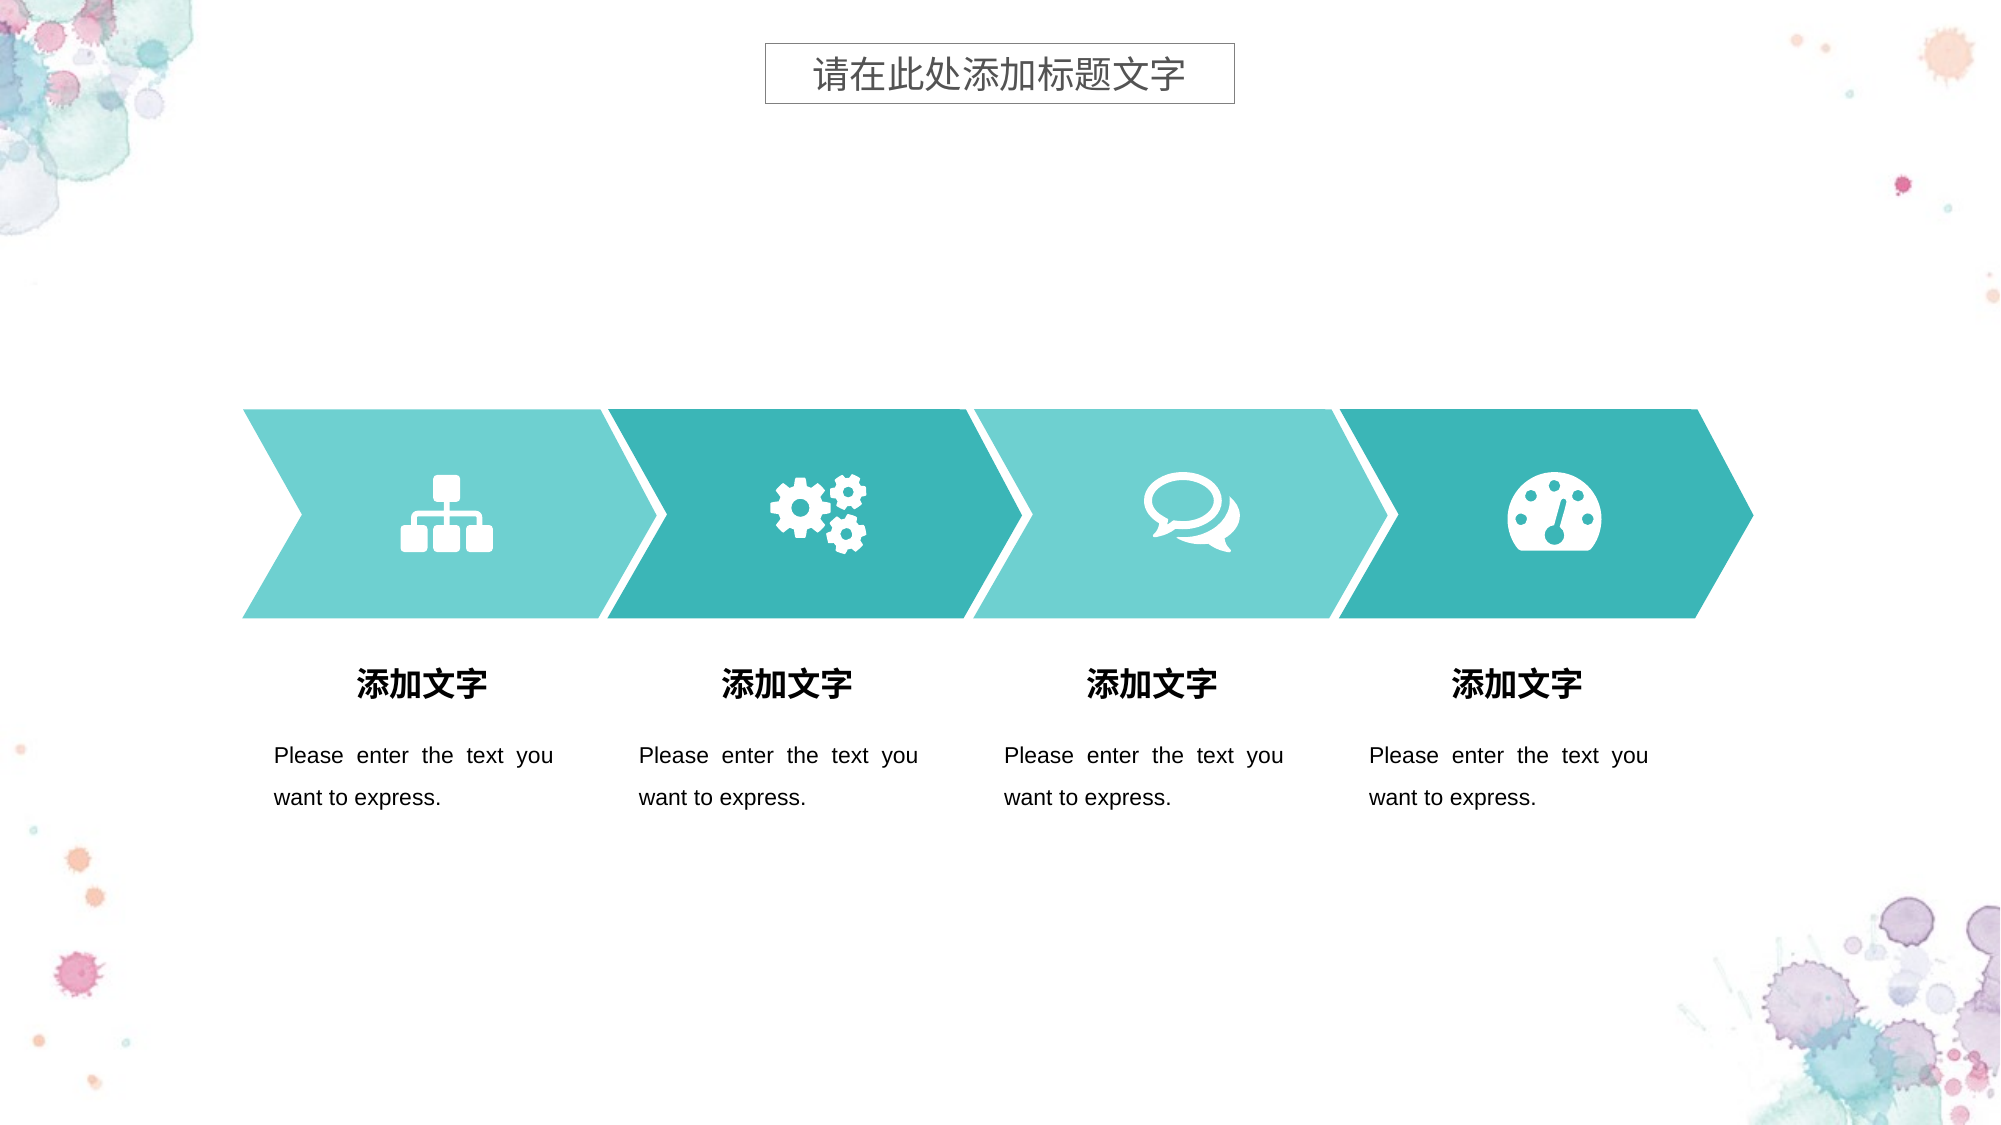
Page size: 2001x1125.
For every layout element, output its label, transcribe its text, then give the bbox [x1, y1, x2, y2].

text_box Please enter the text you want to express. [989, 720, 1299, 818]
text_box [607, 409, 1023, 619]
text_box 请在此处添加标题文字 [765, 43, 1235, 104]
text_box Please enter the text you want to express. [259, 720, 569, 818]
text_box [400, 474, 493, 553]
text_box Please enter the text you want to express. [1354, 720, 1664, 818]
text_box [826, 514, 867, 555]
text_box [242, 409, 657, 619]
text_box 添加文字 [341, 656, 533, 711]
text_box 添加文字 [1071, 656, 1263, 711]
picture [0, 0, 2001, 1125]
text_box [1338, 409, 1754, 619]
text_box [1144, 472, 1222, 538]
text_box 添加文字 [706, 656, 898, 711]
text_box [973, 409, 1388, 619]
text_box [770, 477, 831, 538]
text_box Please enter the text you want to express. [624, 720, 934, 818]
text_box 添加文字 [1436, 656, 1628, 711]
text_box [1176, 496, 1240, 553]
text_box [1507, 472, 1602, 551]
text_box [830, 474, 867, 510]
